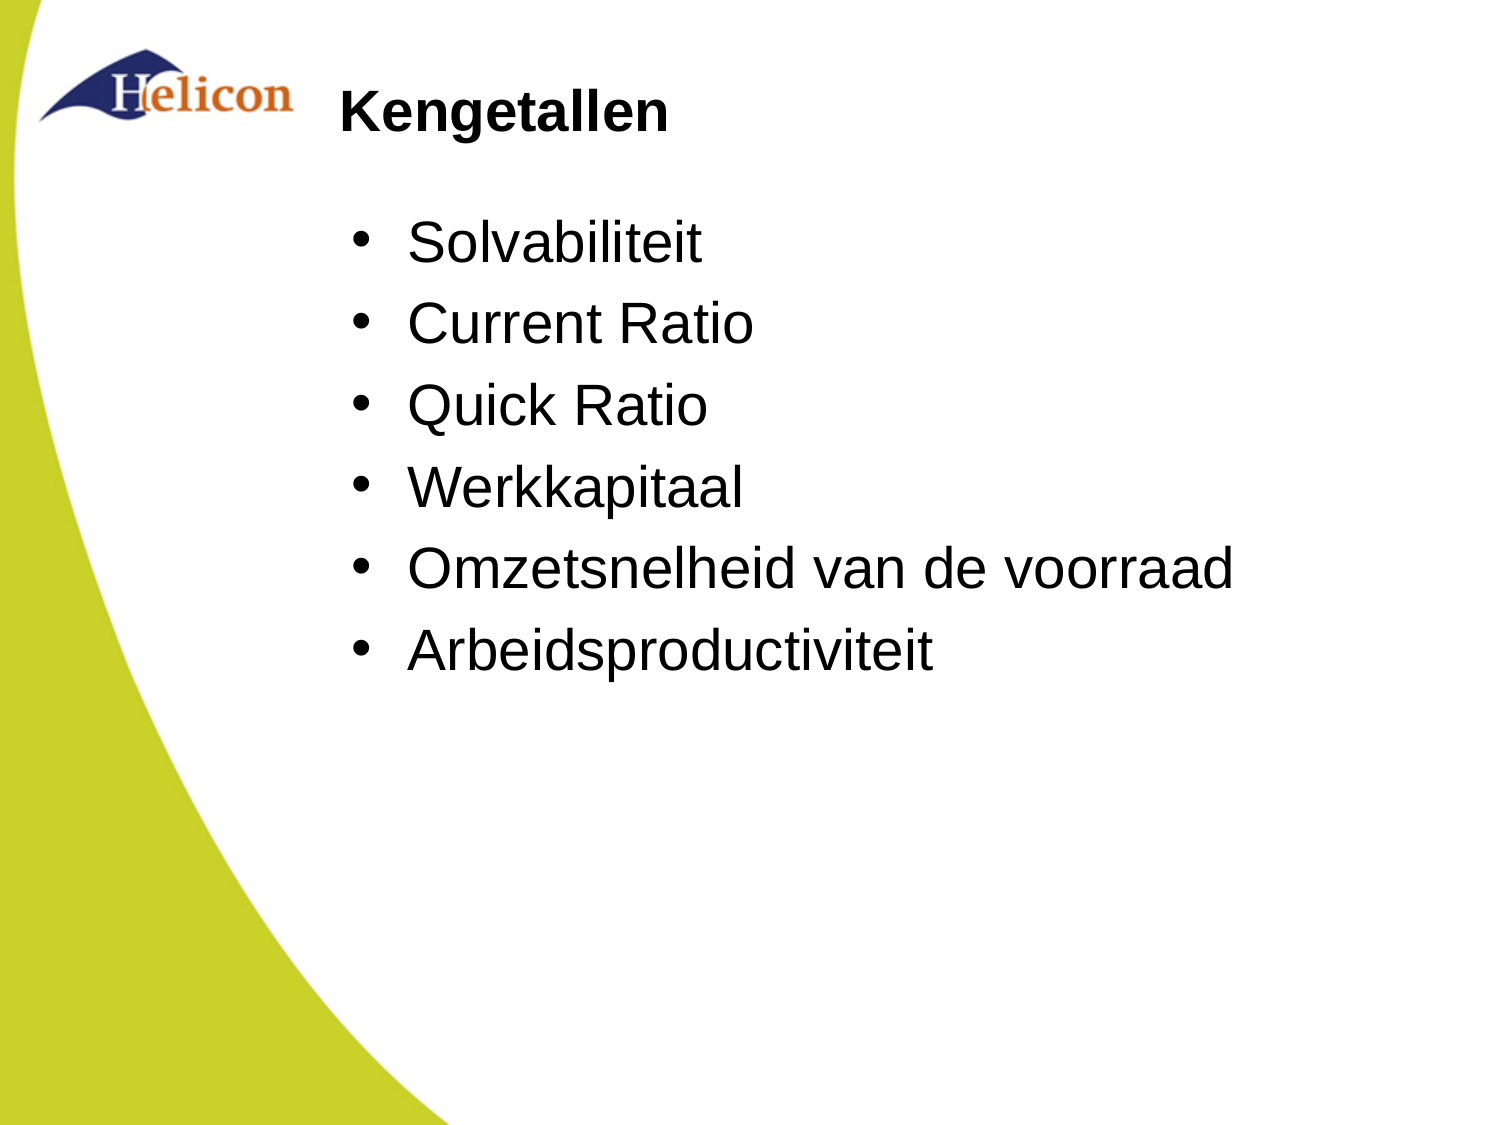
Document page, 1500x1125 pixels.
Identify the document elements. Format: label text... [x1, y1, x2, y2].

picture [0, 0, 1500, 1125]
list Solvabiliteit Current Ratio Quick Ratio Werkkapitaal Omzetsnelheid van de voorraad Arbeidsproductiviteit [336, 196, 1425, 1005]
title Kengetallen [324, 54, 1415, 161]
